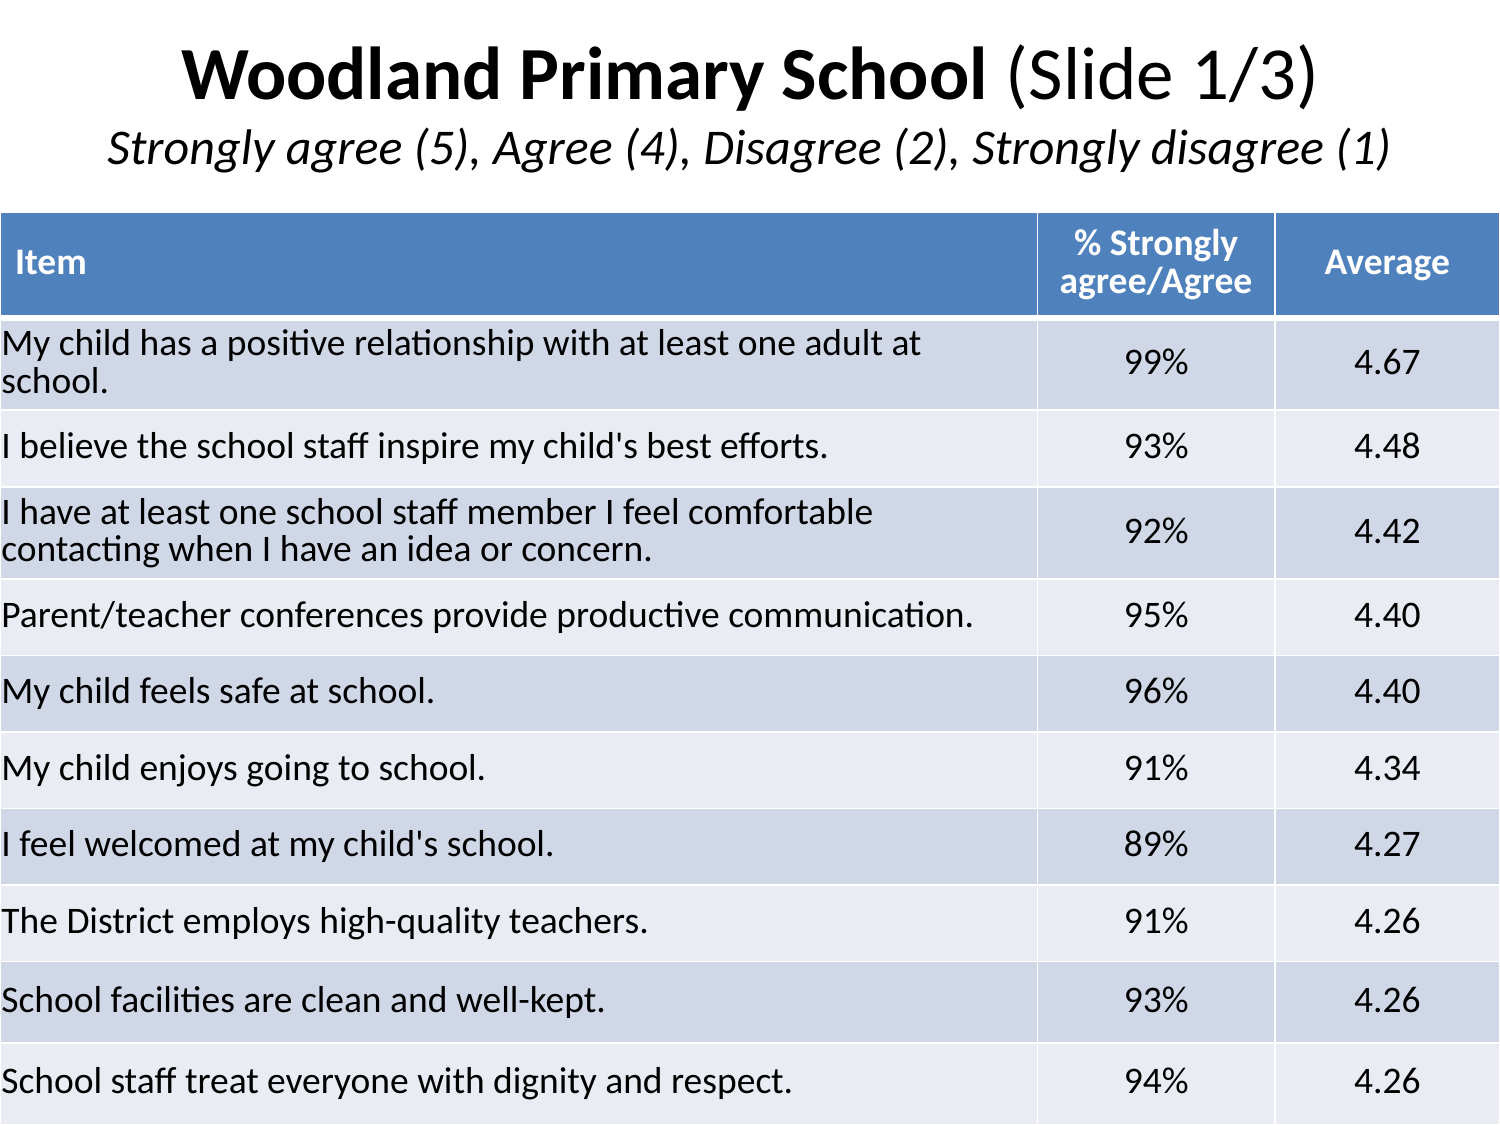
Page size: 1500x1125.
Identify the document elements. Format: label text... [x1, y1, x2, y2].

table_header Item [1, 213, 1037, 315]
table_cell 4.67 [1276, 321, 1499, 409]
table_cell 4.34 [1276, 733, 1499, 808]
table_cell 93% [1038, 411, 1274, 486]
table_cell 96% [1038, 656, 1274, 731]
table_cell My child enjoys going to school. [1, 733, 1037, 808]
table_cell My child has a positive relationship with at least one adult at school. [1, 321, 1037, 409]
table_cell 4.40 [1276, 580, 1499, 655]
table_cell 4.40 [1276, 656, 1499, 731]
table_cell 4.26 [1276, 886, 1499, 961]
table_cell 91% [1038, 886, 1274, 961]
table_cell 4.27 [1276, 809, 1499, 884]
table_cell 92% [1038, 488, 1274, 578]
title Woodland Primary School (Slide 1/3) Strongly agree (5), Agree (4), Disagree (2), Strongly disagree (1) [0, 0, 1500, 200]
table_cell 89% [1038, 809, 1274, 884]
table_cell 4.42 [1276, 488, 1499, 578]
table_cell 99% [1038, 321, 1274, 409]
table_cell Parent/teacher conferences provide productive communication. [1, 580, 1037, 655]
table_cell School staff treat everyone with dignity and respect. [1, 1044, 1037, 1124]
table_header Average [1276, 213, 1499, 315]
table_cell 94% [1038, 1044, 1274, 1124]
table_cell I have at least one school staff member I feel comfortable contacting when I have an idea or concern. [1, 488, 1037, 578]
table_cell 91% [1038, 733, 1274, 808]
table_cell 95% [1038, 580, 1274, 655]
table_cell The District employs high-quality teachers. [1, 886, 1037, 961]
table_cell My child feels safe at school. [1, 656, 1037, 731]
table_cell I believe the school staff inspire my child's best efforts. [1, 411, 1037, 486]
table_cell School facilities are clean and well-kept. [1, 962, 1037, 1042]
table_cell 93% [1038, 962, 1274, 1042]
table_cell I feel welcomed at my child's school. [1, 809, 1037, 884]
table_cell 4.26 [1276, 962, 1499, 1042]
table_cell 4.48 [1276, 411, 1499, 486]
table_header % Strongly agree/Agree [1038, 213, 1274, 315]
table_cell 4.26 [1276, 1044, 1499, 1124]
